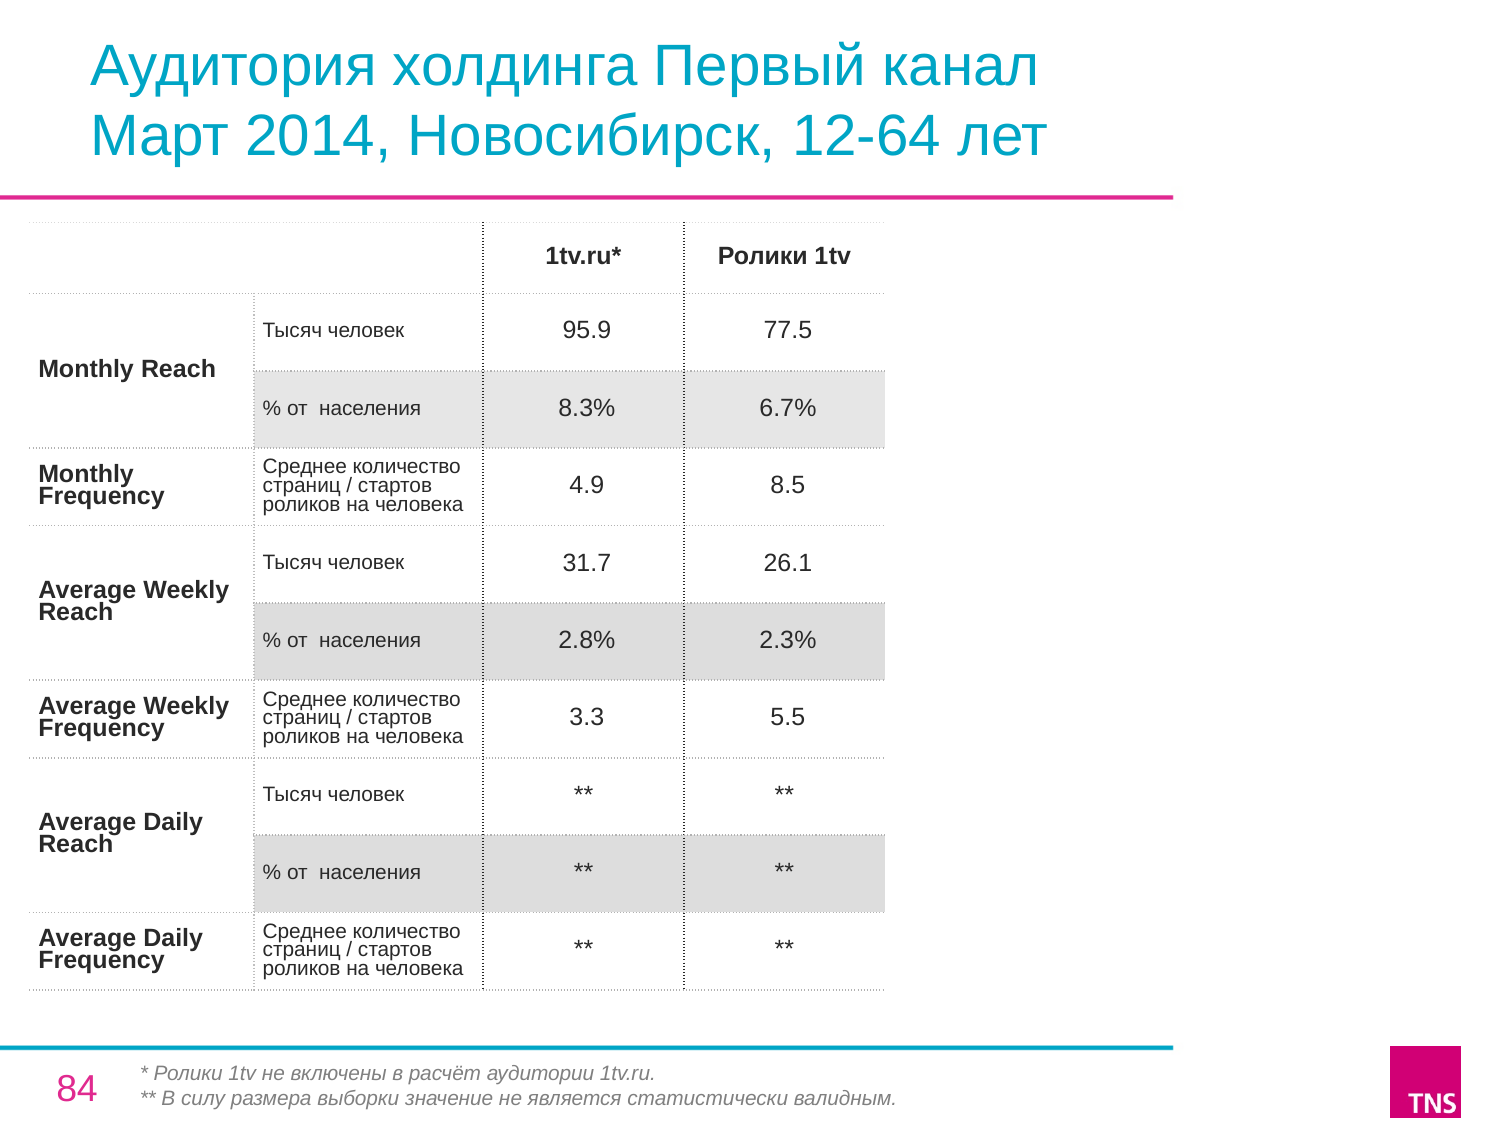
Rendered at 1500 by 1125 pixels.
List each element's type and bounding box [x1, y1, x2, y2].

table_cell [29, 294, 885, 990]
title [74, 8, 1476, 187]
picture [0, 0, 1500, 1125]
slide_number [40, 1055, 392, 1125]
text_box [124, 1052, 1463, 1117]
table_header [29, 223, 885, 294]
